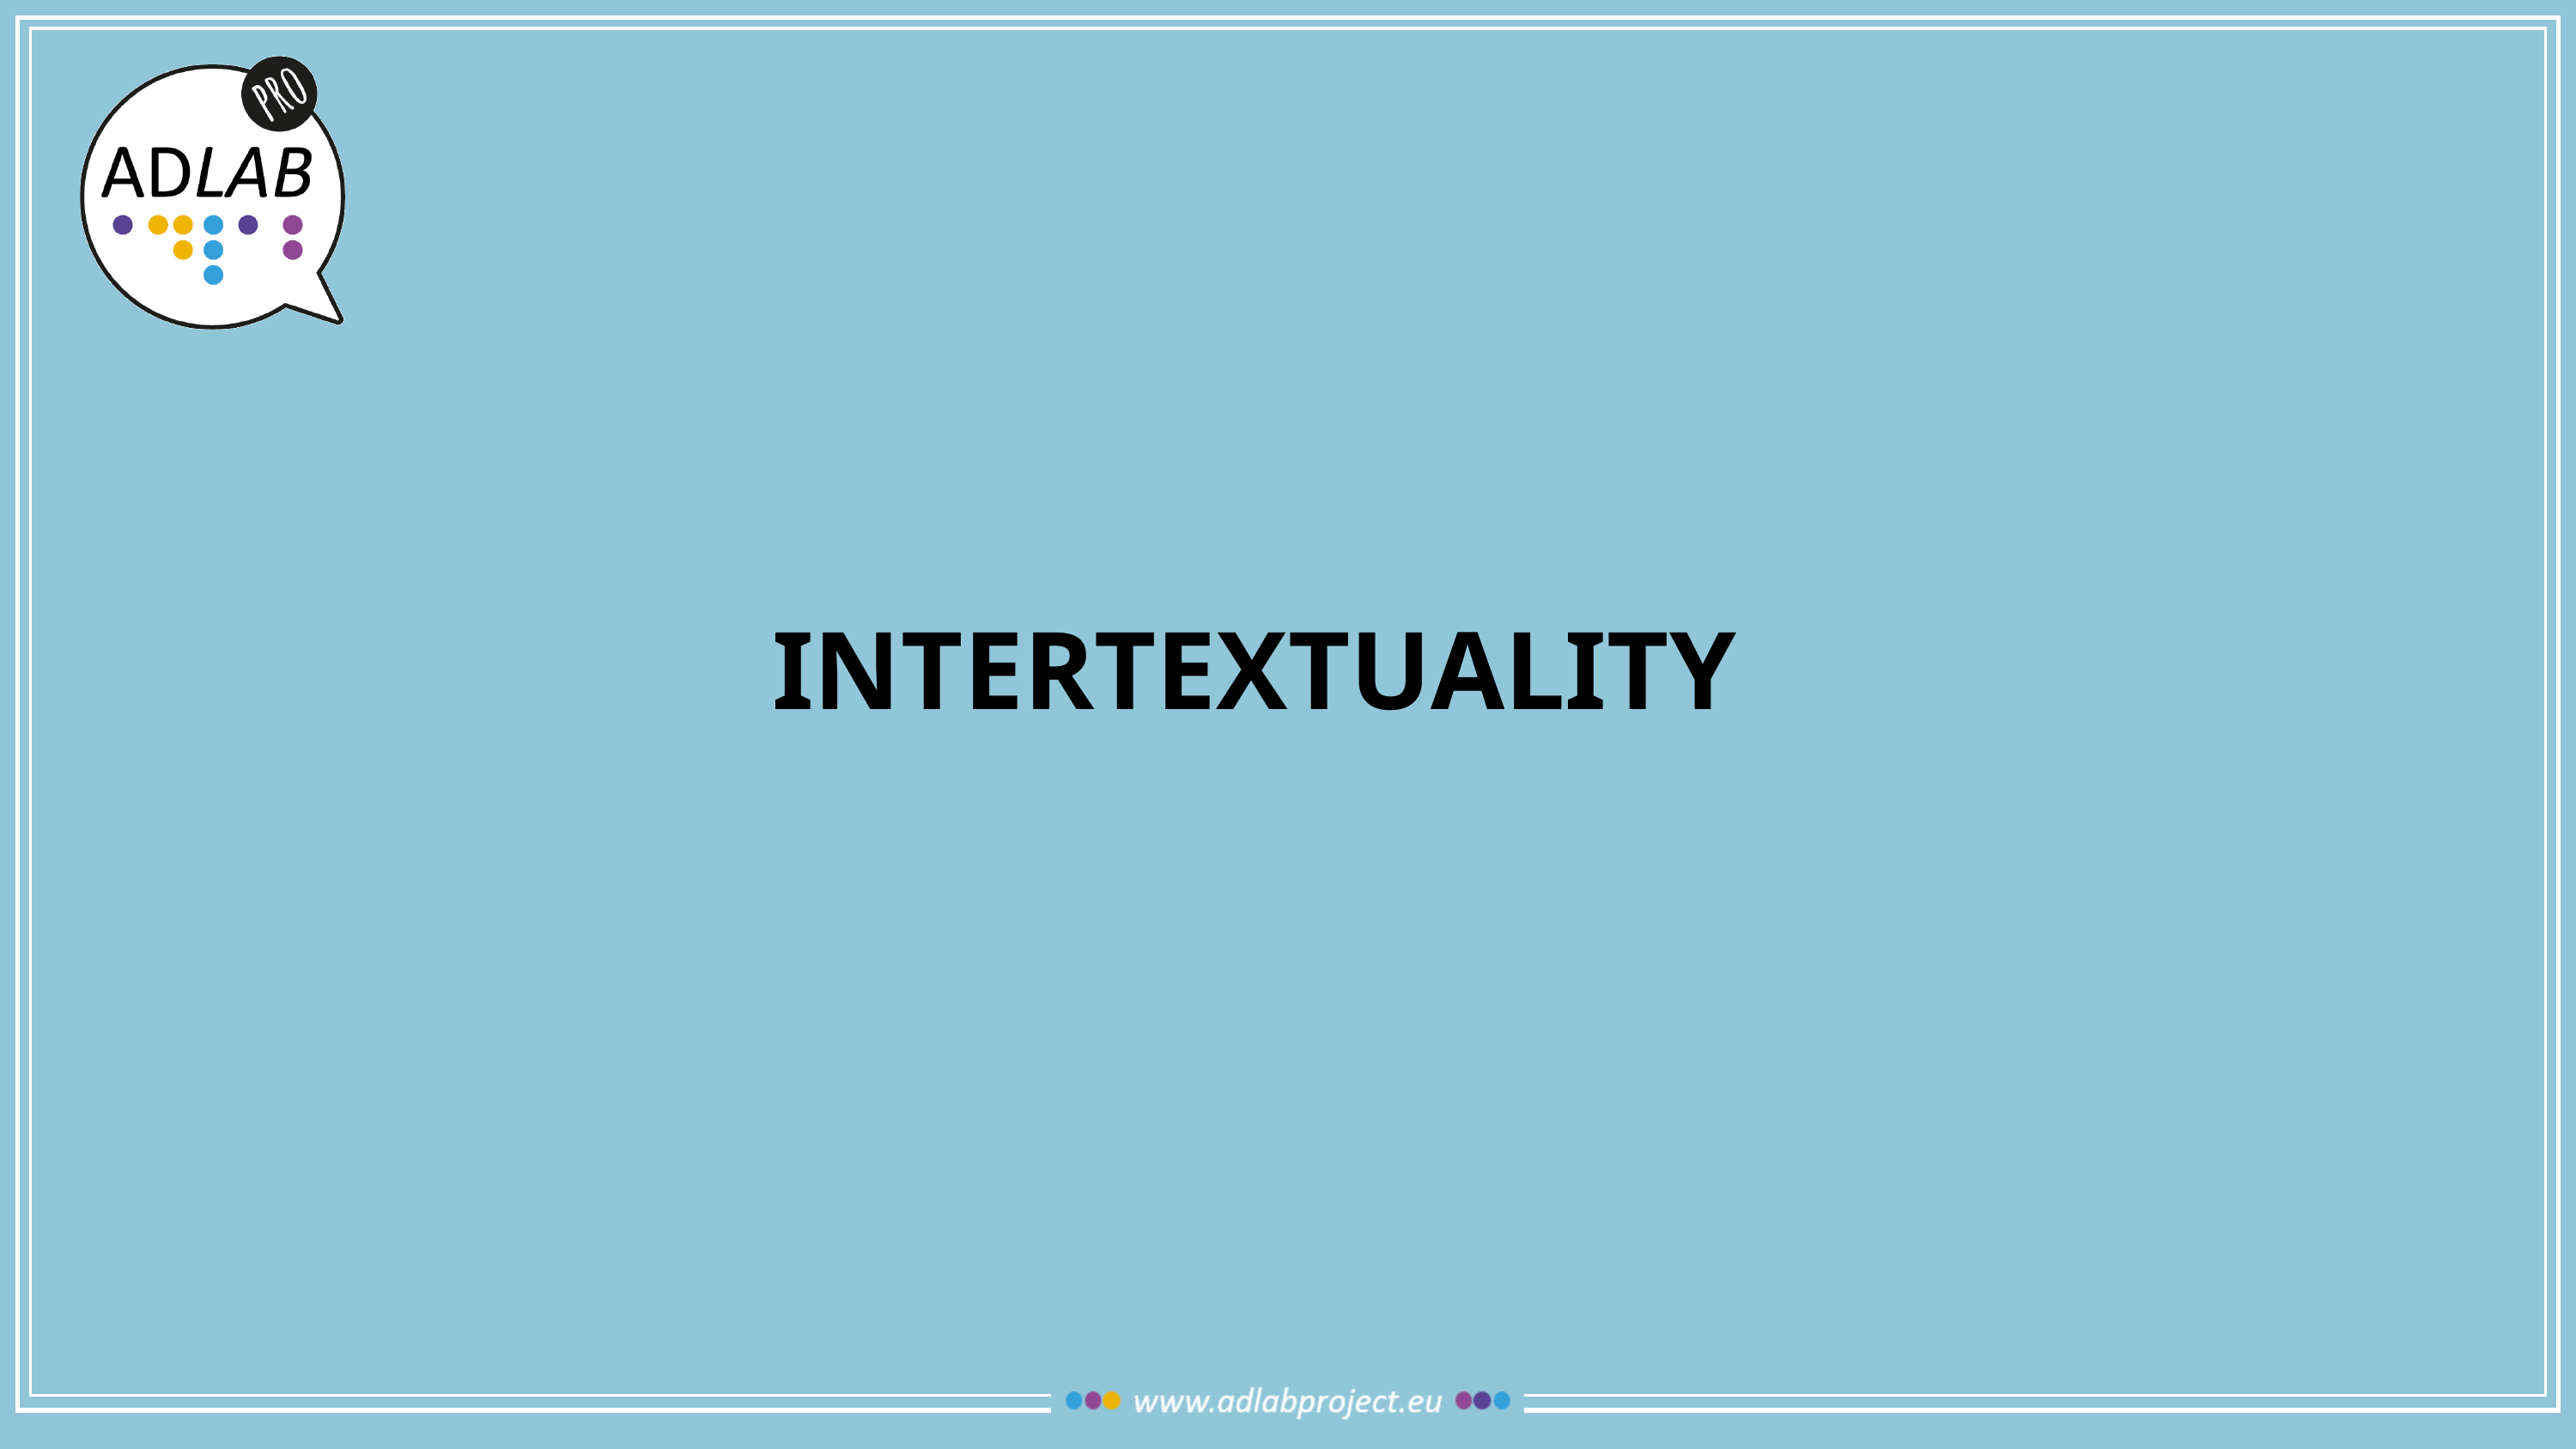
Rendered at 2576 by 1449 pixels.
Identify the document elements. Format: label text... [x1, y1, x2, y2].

picture [1051, 1378, 1524, 1429]
title intertextuality [0, 535, 2576, 815]
picture [72, 49, 353, 330]
